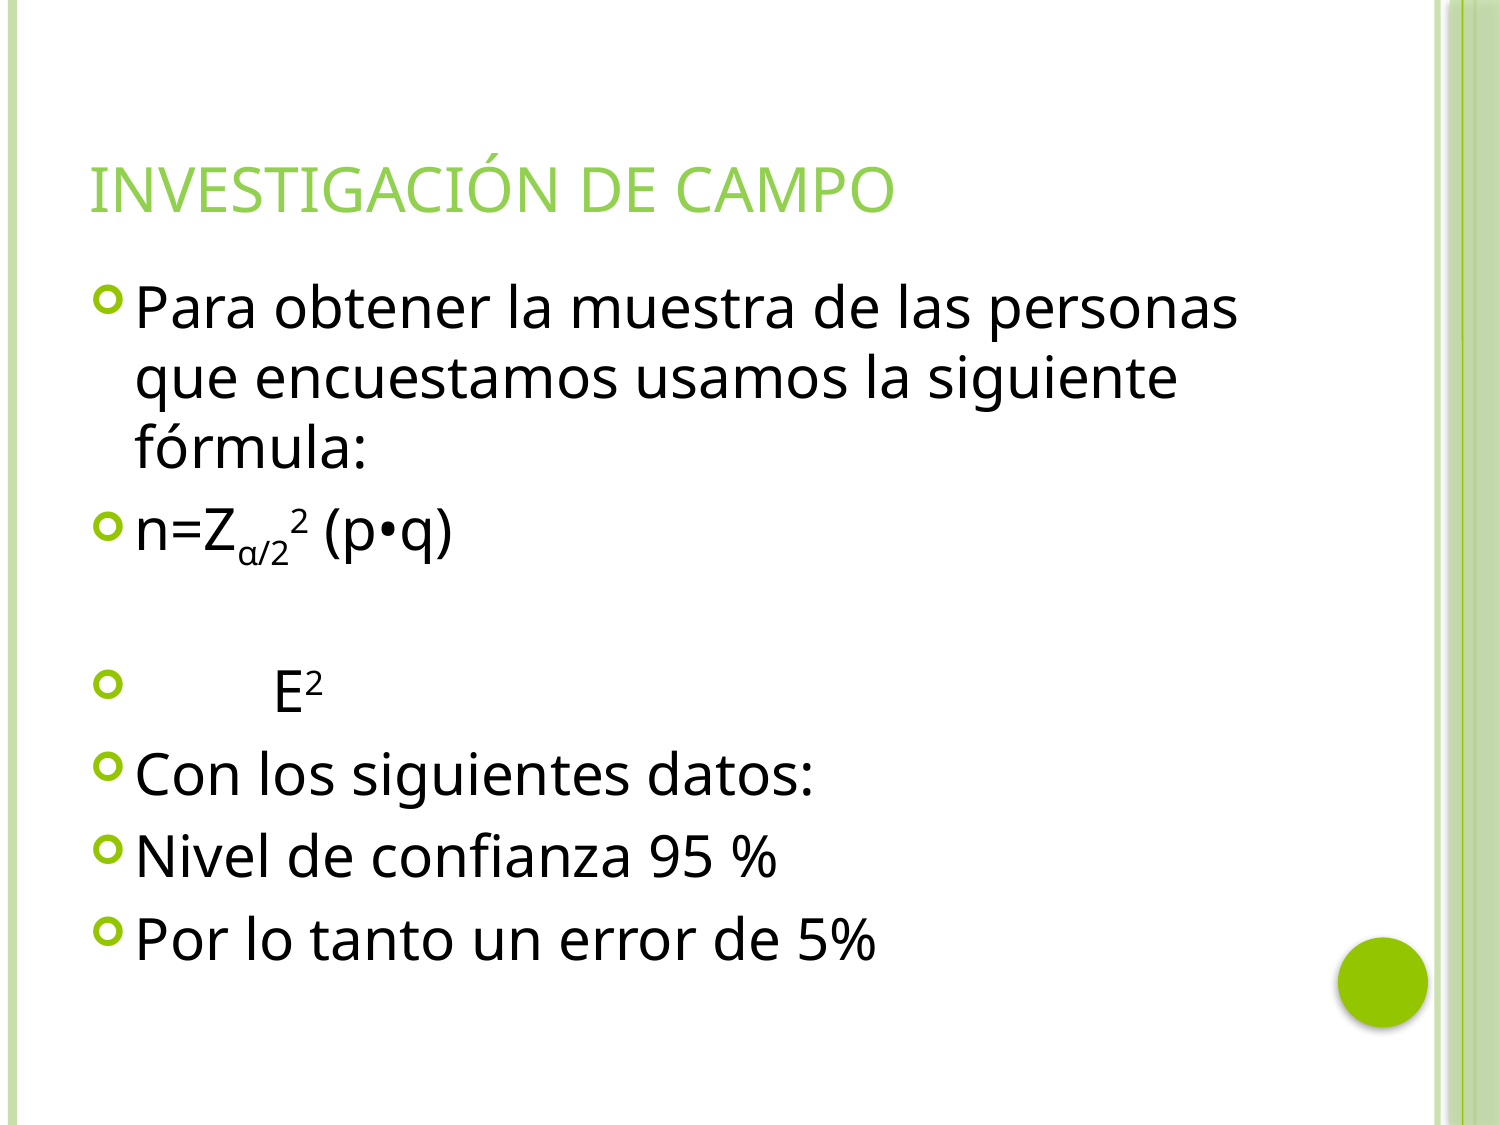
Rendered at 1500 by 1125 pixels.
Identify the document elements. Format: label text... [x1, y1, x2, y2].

title Investigación de campo [75, 45, 1300, 233]
list Para obtener la muestra de las personas que encuestamos usamos la siguiente fórmula: n=Zα/22 (p•q) E2 Con los siguientes datos: Nivel de confianza 95 % Por lo tanto un error de 5% [75, 262, 1300, 1062]
